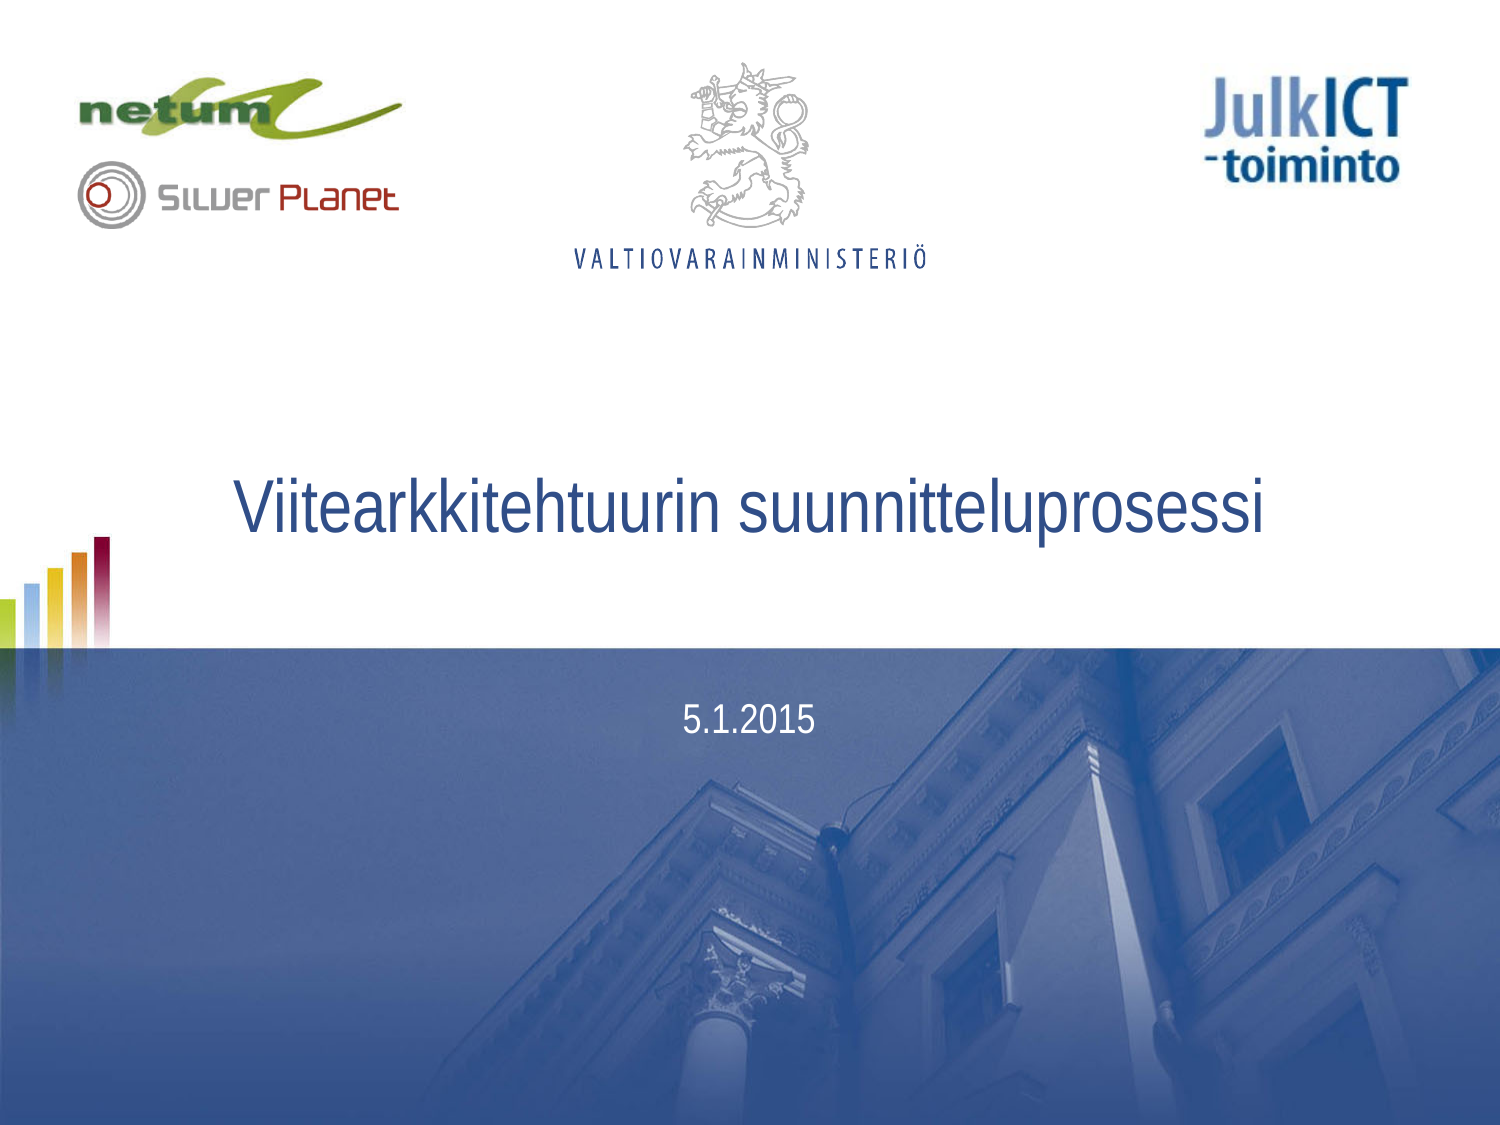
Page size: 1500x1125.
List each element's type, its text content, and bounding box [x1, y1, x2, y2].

subtitle 5.1.2015 [159, 684, 1340, 851]
picture [0, 533, 1500, 1125]
picture [1200, 63, 1412, 192]
title Viitearkkitehtuurin suunnitteluprosessi [159, 367, 1341, 639]
picture [74, 155, 406, 235]
picture [74, 71, 406, 146]
